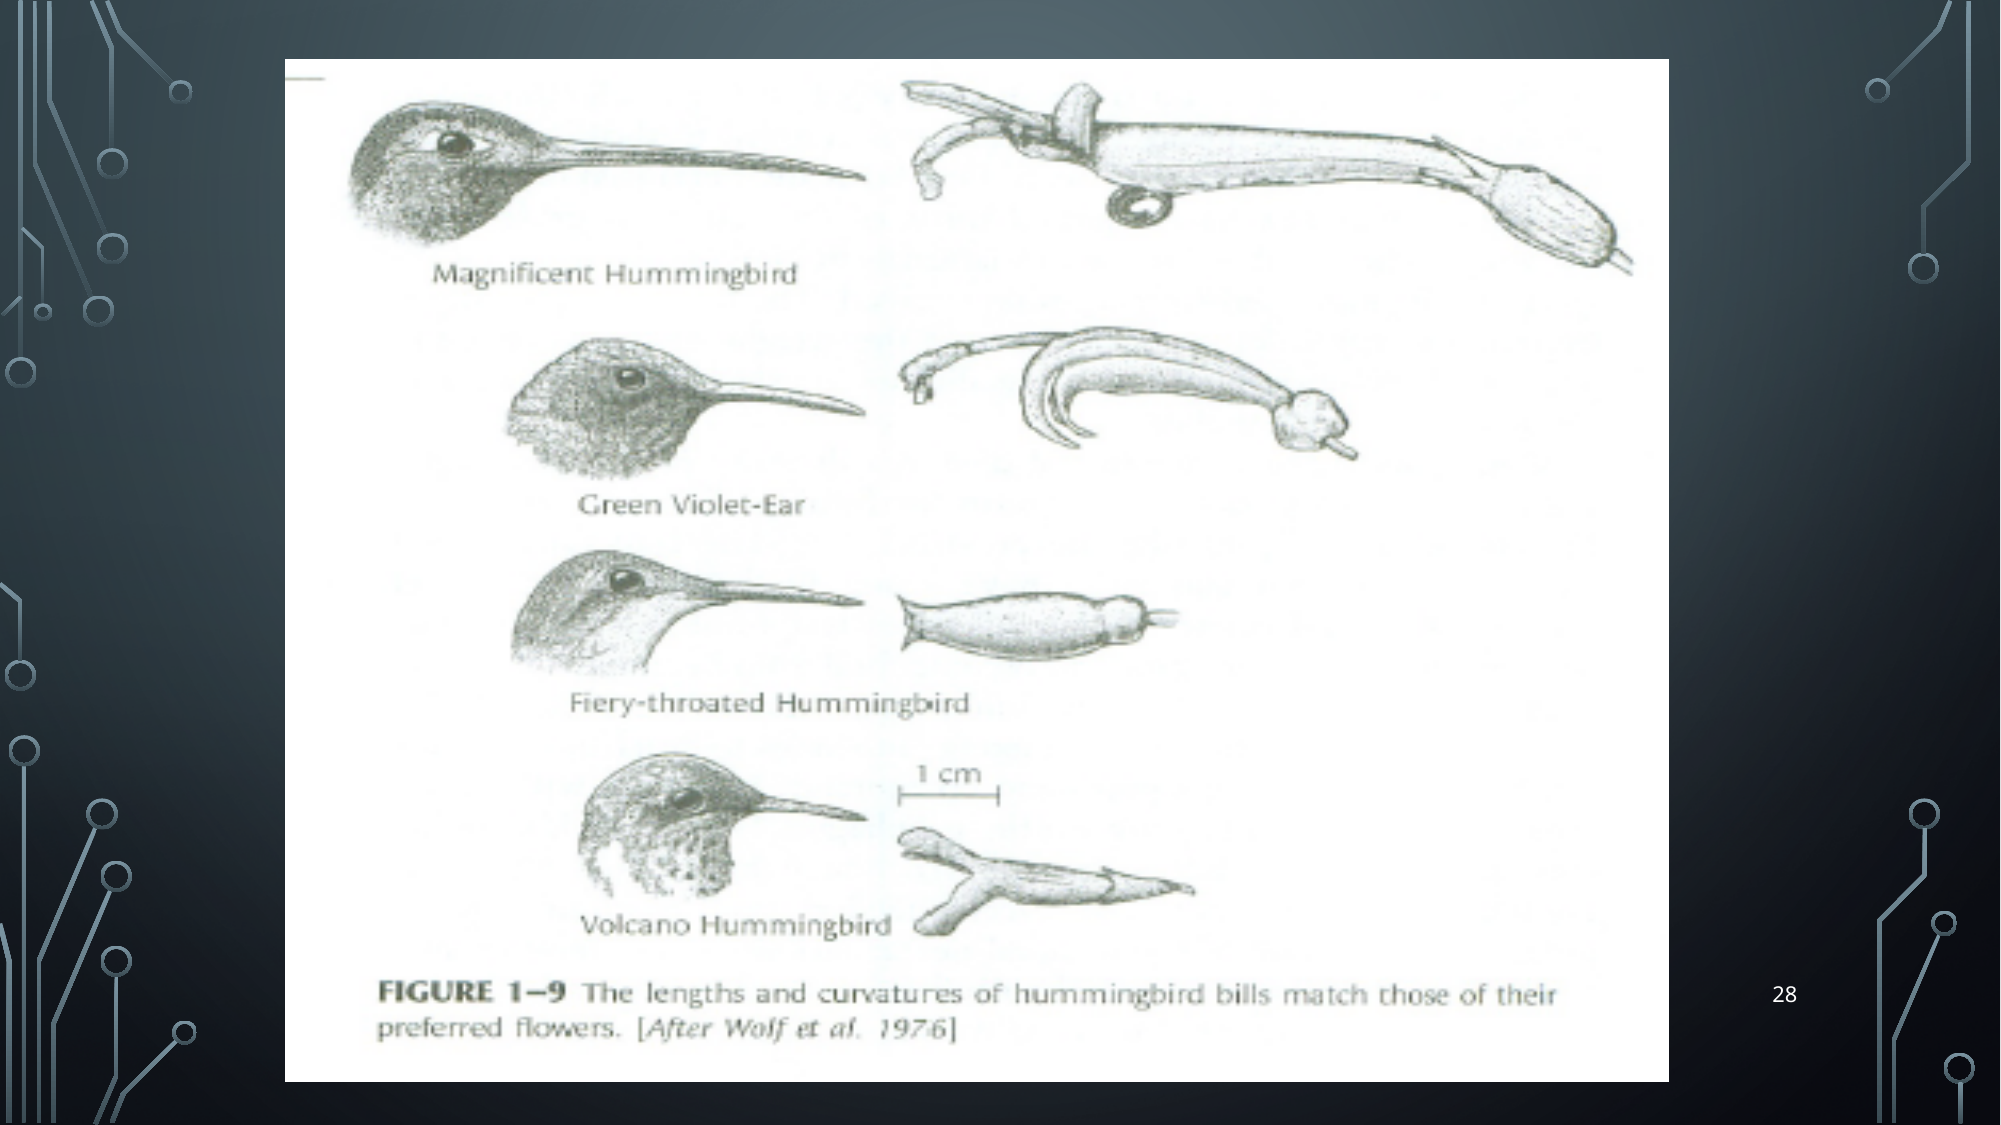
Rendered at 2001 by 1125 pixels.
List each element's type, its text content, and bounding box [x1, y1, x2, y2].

picture [284, 59, 1670, 1082]
slide_number 28 [1685, 965, 1813, 1025]
